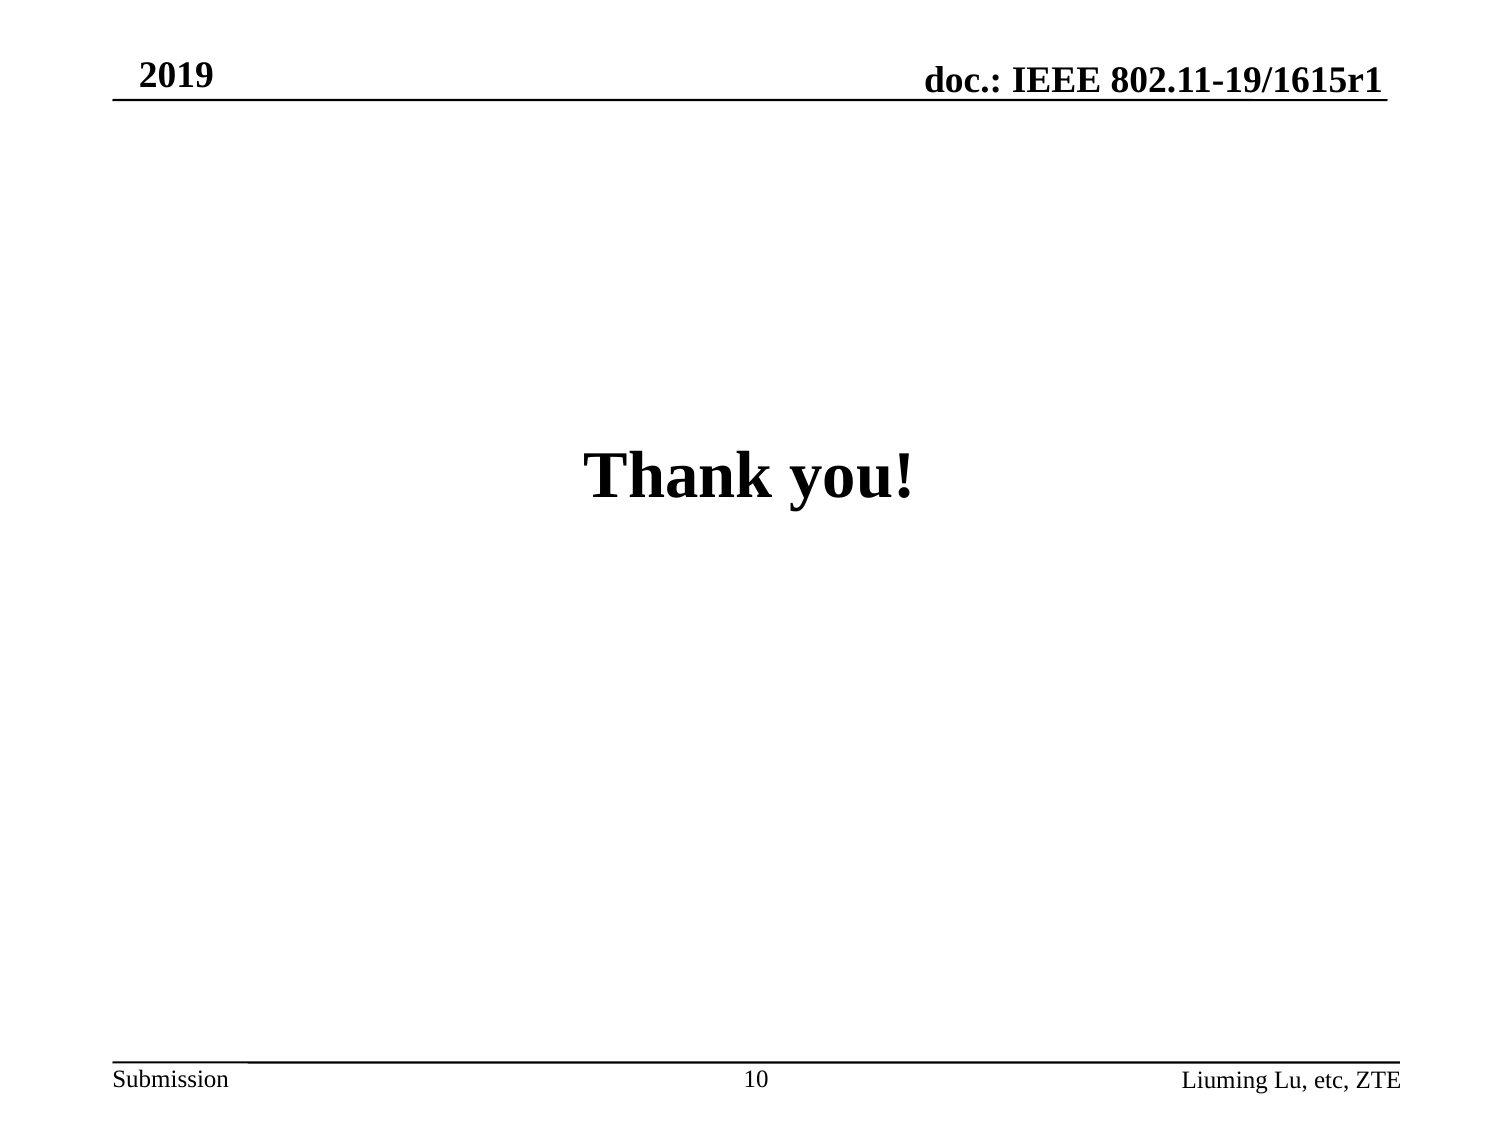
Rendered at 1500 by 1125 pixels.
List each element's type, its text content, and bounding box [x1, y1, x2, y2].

slide_number 10 [741, 1061, 772, 1093]
text_box Thank you! [112, 350, 1388, 592]
footer Liuming Lu, etc, ZTE [1178, 1063, 1402, 1095]
